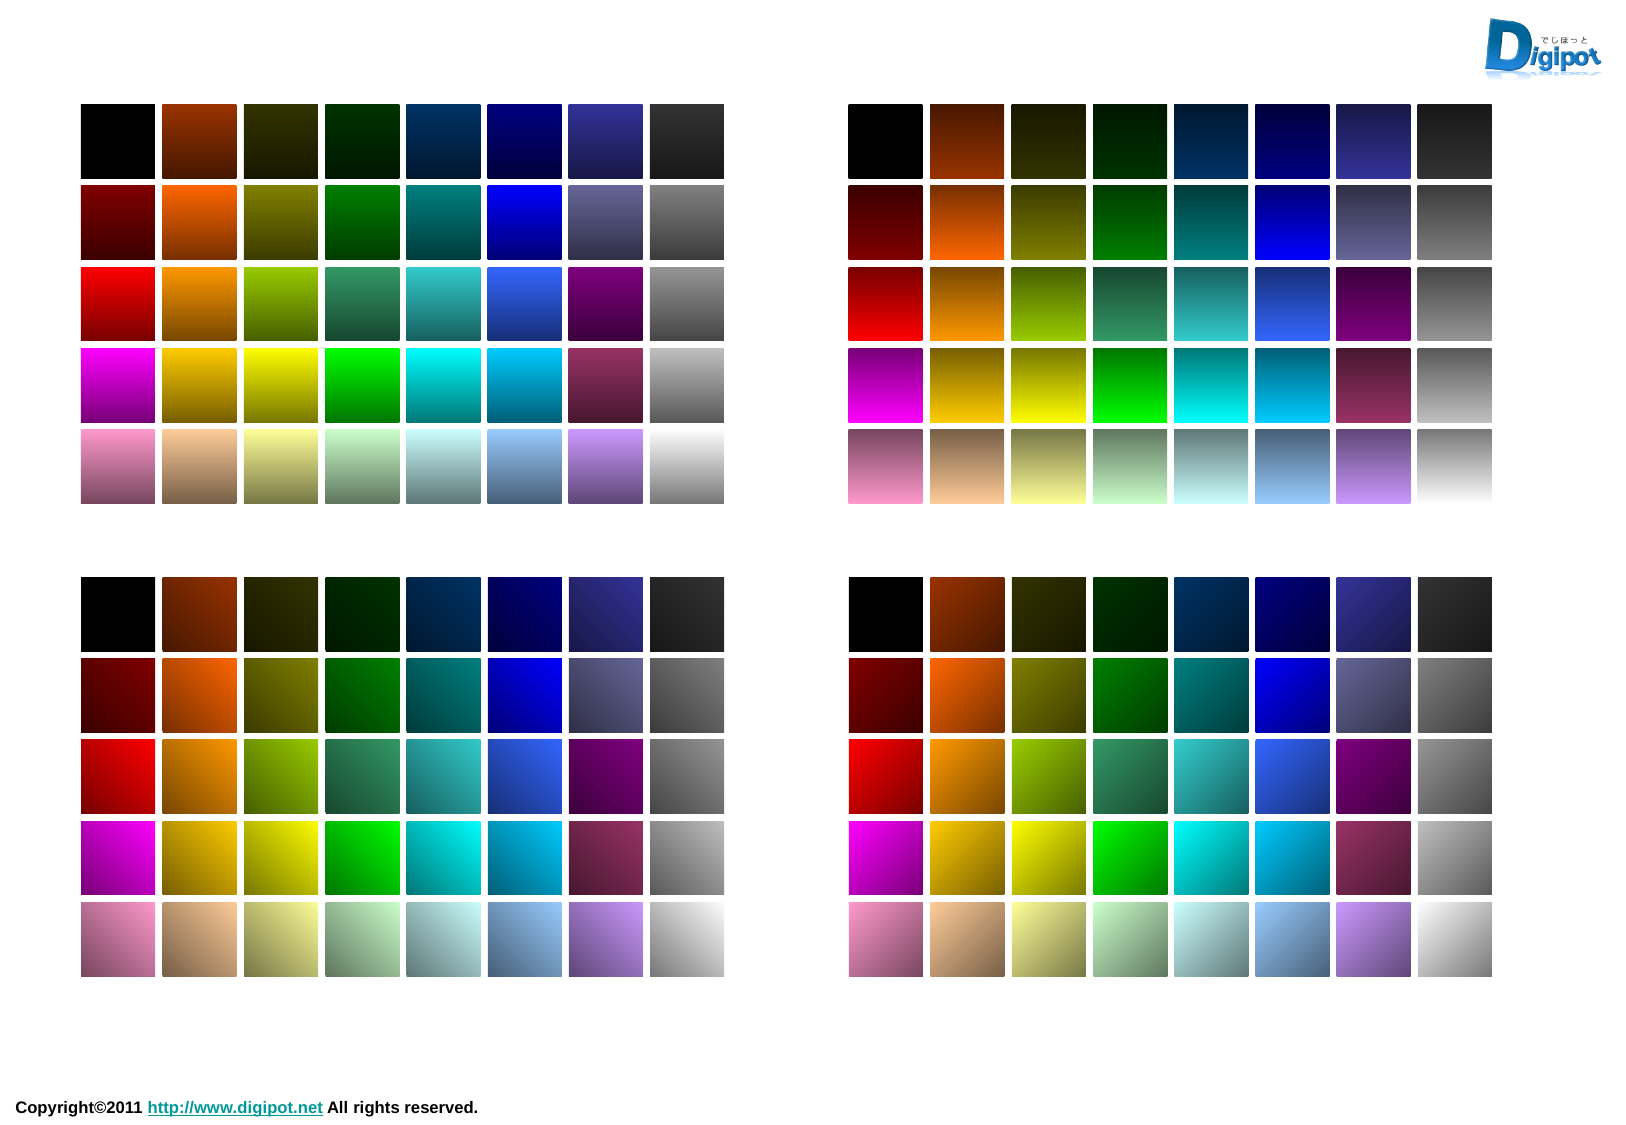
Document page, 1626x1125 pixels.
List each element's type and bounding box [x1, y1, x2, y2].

text_box [487, 185, 562, 260]
text_box [1093, 429, 1168, 504]
text_box [243, 348, 318, 423]
text_box [848, 185, 923, 260]
text_box [1417, 267, 1492, 341]
text_box [1255, 577, 1330, 652]
text_box [568, 902, 643, 977]
text_box [930, 185, 1005, 260]
text_box [1255, 739, 1330, 814]
text_box [1336, 902, 1411, 977]
text_box [80, 429, 155, 504]
text_box [1336, 185, 1411, 260]
text_box [406, 267, 481, 341]
text_box [1255, 104, 1330, 179]
text_box [406, 902, 481, 977]
text_box [243, 267, 318, 341]
text_box [1336, 267, 1411, 341]
text_box [848, 902, 923, 977]
text_box [568, 658, 643, 733]
text_box [162, 185, 237, 260]
text_box [80, 104, 155, 179]
text_box [325, 429, 400, 504]
text_box [650, 902, 725, 977]
text_box [1336, 658, 1411, 733]
text_box [244, 739, 319, 814]
text_box [1336, 739, 1411, 814]
text_box [930, 658, 1005, 733]
text_box [487, 577, 562, 652]
text_box [1174, 185, 1249, 260]
text_box [325, 739, 400, 814]
text_box [1336, 429, 1411, 504]
text_box [568, 348, 643, 423]
text_box [487, 267, 562, 341]
text_box [487, 902, 562, 977]
text_box [80, 185, 155, 260]
text_box [325, 348, 400, 423]
text_box [848, 577, 923, 652]
text_box [406, 429, 481, 504]
text_box [1011, 902, 1086, 977]
text_box [325, 104, 400, 179]
text_box [1174, 104, 1249, 179]
text_box [1417, 429, 1492, 504]
text_box [487, 821, 562, 895]
text_box [1011, 348, 1086, 423]
text_box [1336, 821, 1411, 895]
text_box [848, 739, 923, 814]
text_box [1174, 739, 1249, 814]
text_box [649, 104, 724, 179]
text_box [162, 429, 237, 504]
text_box [406, 577, 481, 652]
text_box [406, 739, 481, 814]
text_box [487, 739, 562, 814]
text_box [1011, 185, 1086, 260]
text_box [1011, 104, 1086, 179]
text_box [81, 658, 156, 733]
text_box [487, 658, 562, 733]
text_box [1417, 739, 1492, 814]
text_box [1255, 348, 1330, 423]
text_box [1336, 577, 1411, 652]
text_box [1417, 821, 1492, 895]
text_box [568, 821, 643, 895]
text_box [930, 348, 1005, 423]
text_box [325, 821, 400, 895]
text_box [244, 658, 319, 733]
text_box [930, 267, 1005, 341]
text_box [487, 429, 562, 504]
text_box [81, 577, 156, 652]
text_box [81, 821, 156, 895]
text_box [487, 348, 562, 423]
text_box [1255, 658, 1330, 733]
text_box [1174, 577, 1249, 652]
text_box [1093, 739, 1168, 814]
text_box [1174, 658, 1249, 733]
text_box [650, 739, 725, 814]
text_box [487, 104, 562, 179]
text_box [1093, 185, 1168, 260]
text_box [162, 902, 237, 977]
text_box [243, 185, 318, 260]
text_box [1174, 821, 1249, 895]
text_box [1011, 267, 1086, 341]
text_box [244, 902, 319, 977]
text_box [848, 429, 923, 504]
text_box [649, 267, 724, 341]
text_box [1011, 429, 1086, 504]
text_box [650, 821, 725, 895]
text_box [244, 821, 319, 895]
text_box [162, 658, 237, 733]
text_box [406, 104, 481, 179]
text_box [649, 348, 724, 423]
text_box [1174, 429, 1249, 504]
text_box [1174, 267, 1249, 341]
text_box [81, 739, 156, 814]
text_box [848, 658, 923, 733]
text_box [1417, 348, 1492, 423]
text_box [649, 429, 724, 504]
text_box [1417, 577, 1492, 652]
text_box [325, 577, 400, 652]
text_box [80, 267, 155, 341]
text_box [568, 267, 643, 341]
text_box [930, 429, 1005, 504]
text_box [1093, 658, 1168, 733]
text_box [406, 658, 481, 733]
text_box [930, 902, 1005, 977]
text_box [162, 821, 237, 895]
text_box [162, 104, 237, 179]
text_box [848, 348, 923, 423]
text_box [1011, 658, 1086, 733]
text_box [162, 577, 237, 652]
text_box [848, 267, 923, 341]
text_box [1417, 658, 1492, 733]
text_box [848, 821, 923, 895]
text_box [568, 185, 643, 260]
text_box [244, 577, 319, 652]
text_box [325, 267, 400, 341]
text_box [1011, 577, 1086, 652]
text_box [568, 429, 643, 504]
text_box [1093, 348, 1168, 423]
text_box [930, 739, 1005, 814]
text_box [325, 902, 400, 977]
text_box [568, 577, 643, 652]
text_box [848, 104, 923, 179]
text_box [650, 577, 725, 652]
text_box [81, 902, 156, 977]
text_box [162, 267, 237, 341]
text_box [568, 739, 643, 814]
text_box [406, 821, 481, 895]
picture [1485, 18, 1602, 82]
text_box [1174, 902, 1249, 977]
text_box [1417, 185, 1492, 260]
text_box [1255, 267, 1330, 341]
text_box [1093, 821, 1168, 895]
text_box [568, 104, 643, 179]
text_box [650, 658, 725, 733]
text_box [1093, 577, 1168, 652]
text_box [243, 104, 318, 179]
text_box [325, 658, 400, 733]
text_box [1174, 348, 1249, 423]
text_box [406, 348, 481, 423]
text_box [1255, 821, 1330, 895]
text_box [1011, 821, 1086, 895]
text_box [1417, 902, 1492, 977]
text_box [406, 185, 481, 260]
text_box [1255, 429, 1330, 504]
text_box [1093, 104, 1168, 179]
text_box [1255, 902, 1330, 977]
text_box [162, 348, 237, 423]
text_box [1255, 185, 1330, 260]
text_box [1336, 348, 1411, 423]
text_box [325, 185, 400, 260]
text_box [1417, 104, 1492, 179]
text_box [162, 739, 237, 814]
text_box [930, 821, 1005, 895]
text_box [930, 104, 1005, 179]
text_box [1093, 902, 1168, 977]
text_box [1011, 739, 1086, 814]
text_box [649, 185, 724, 260]
text_box [930, 577, 1005, 652]
text_box [80, 348, 155, 423]
text_box [1336, 104, 1411, 179]
text_box [243, 429, 318, 504]
text_box [1093, 267, 1168, 341]
